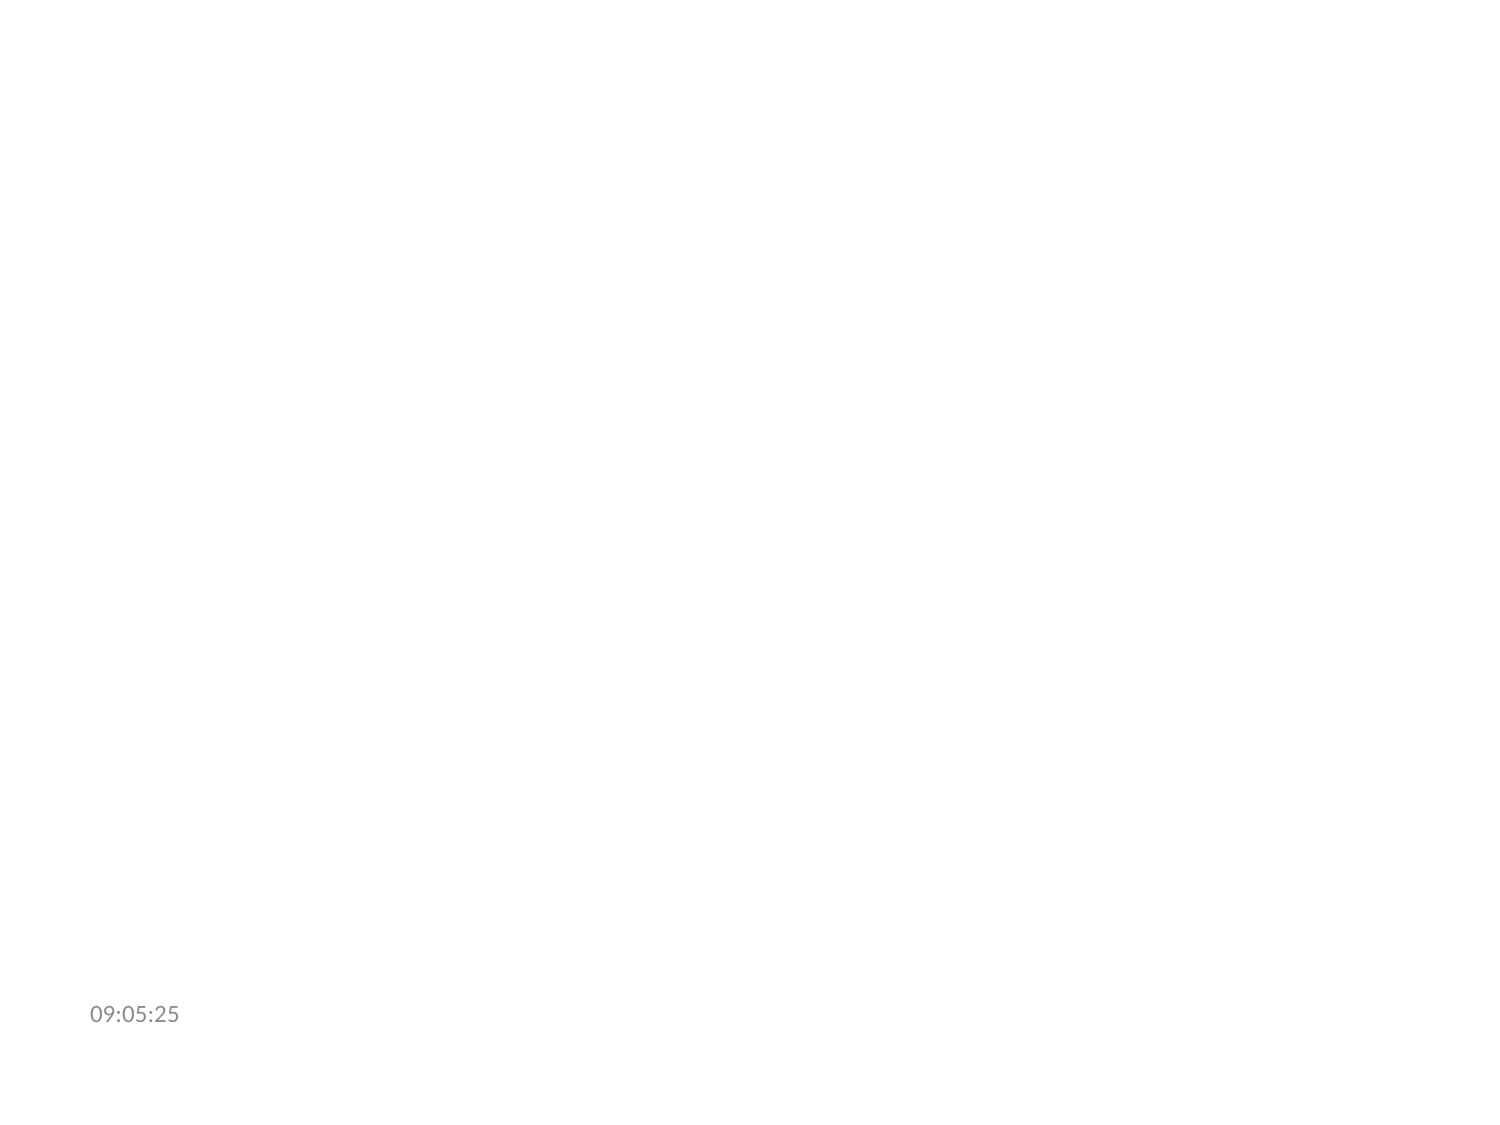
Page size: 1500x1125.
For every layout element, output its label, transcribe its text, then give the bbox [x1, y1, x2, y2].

text_box 15:35:09 [75, 982, 425, 1043]
